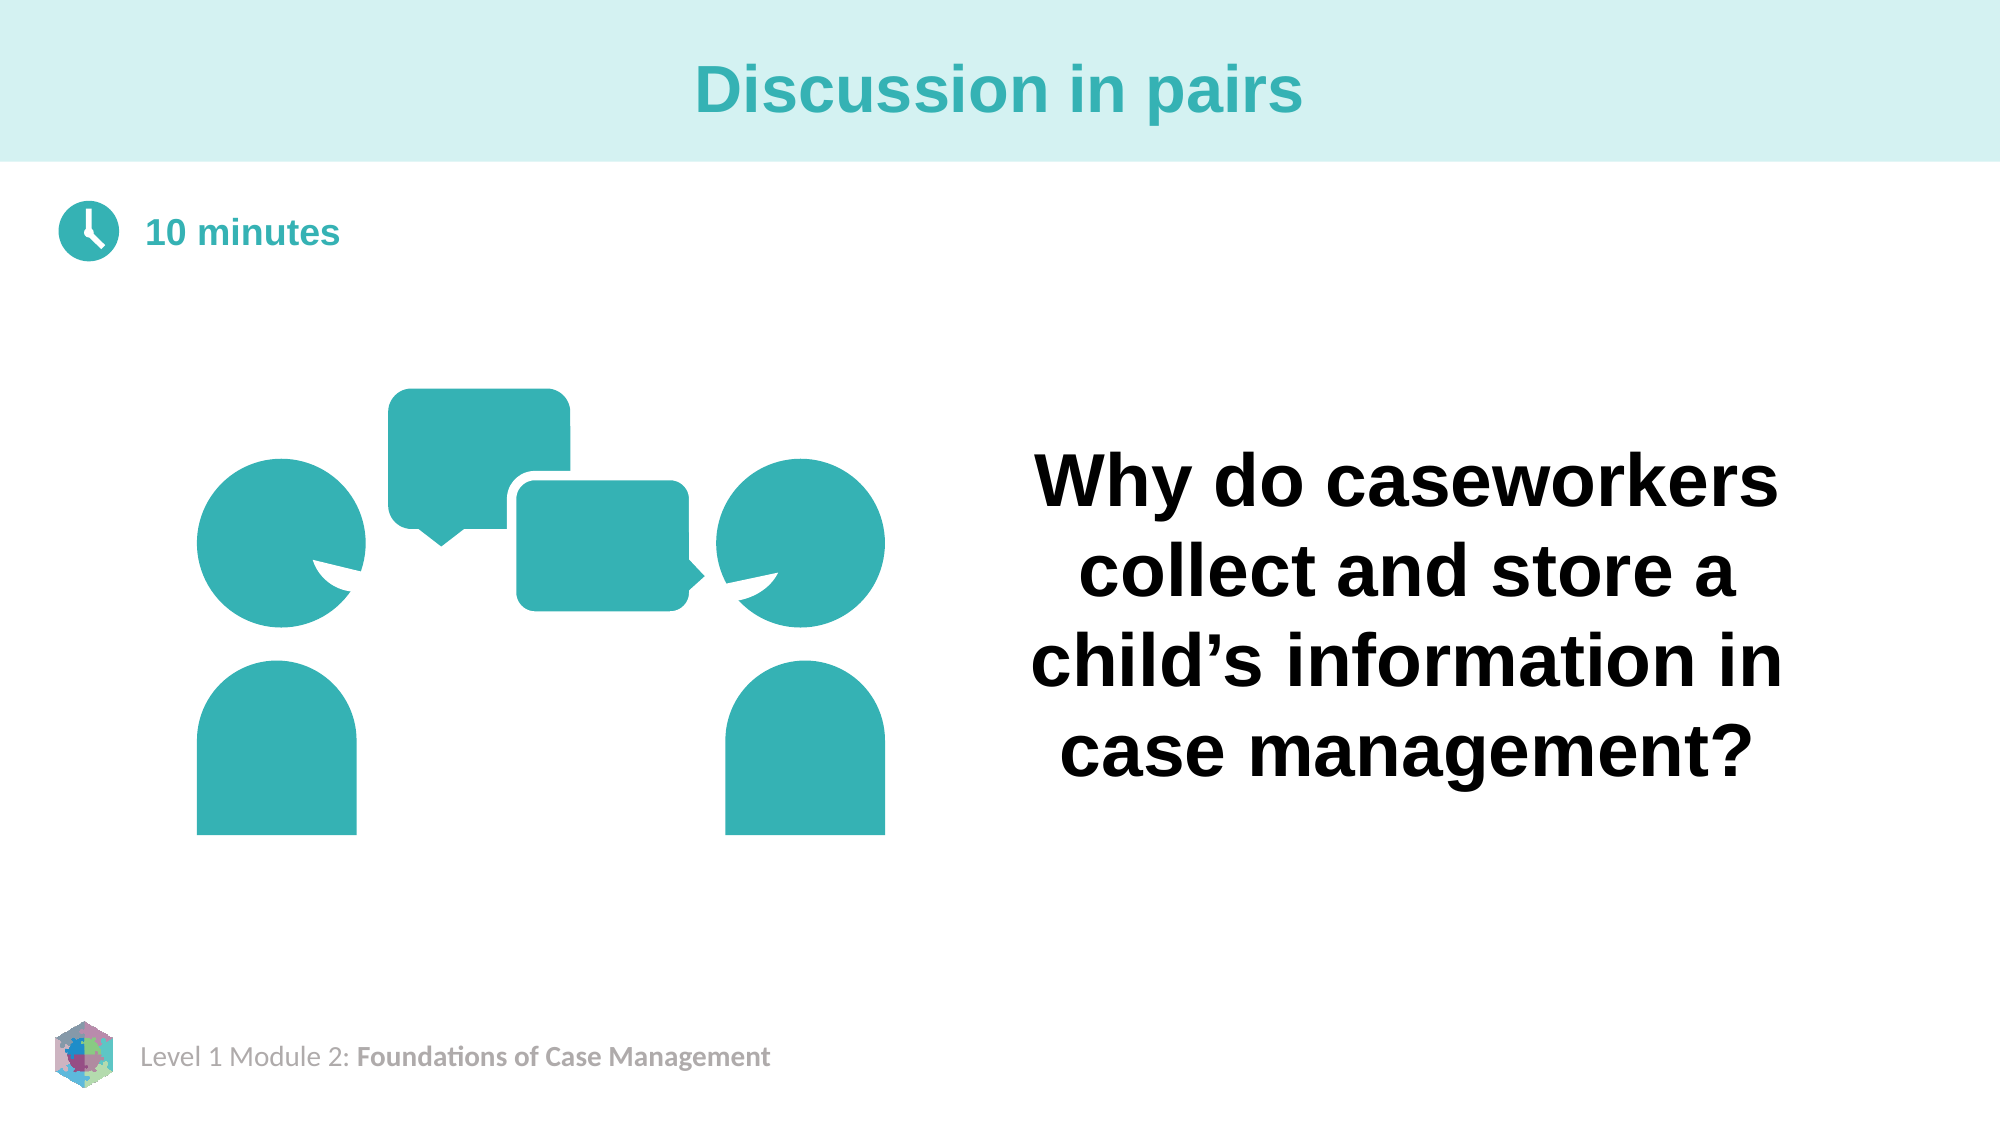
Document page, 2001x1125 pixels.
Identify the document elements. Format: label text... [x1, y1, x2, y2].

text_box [196, 388, 885, 836]
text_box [58, 200, 120, 262]
title Discussion in pairs [137, 19, 1863, 163]
text_box 10 minutes [130, 200, 386, 260]
picture [55, 1021, 113, 1088]
text_box Why do caseworkers collect and store a child’s information in case management? [1011, 286, 1804, 938]
